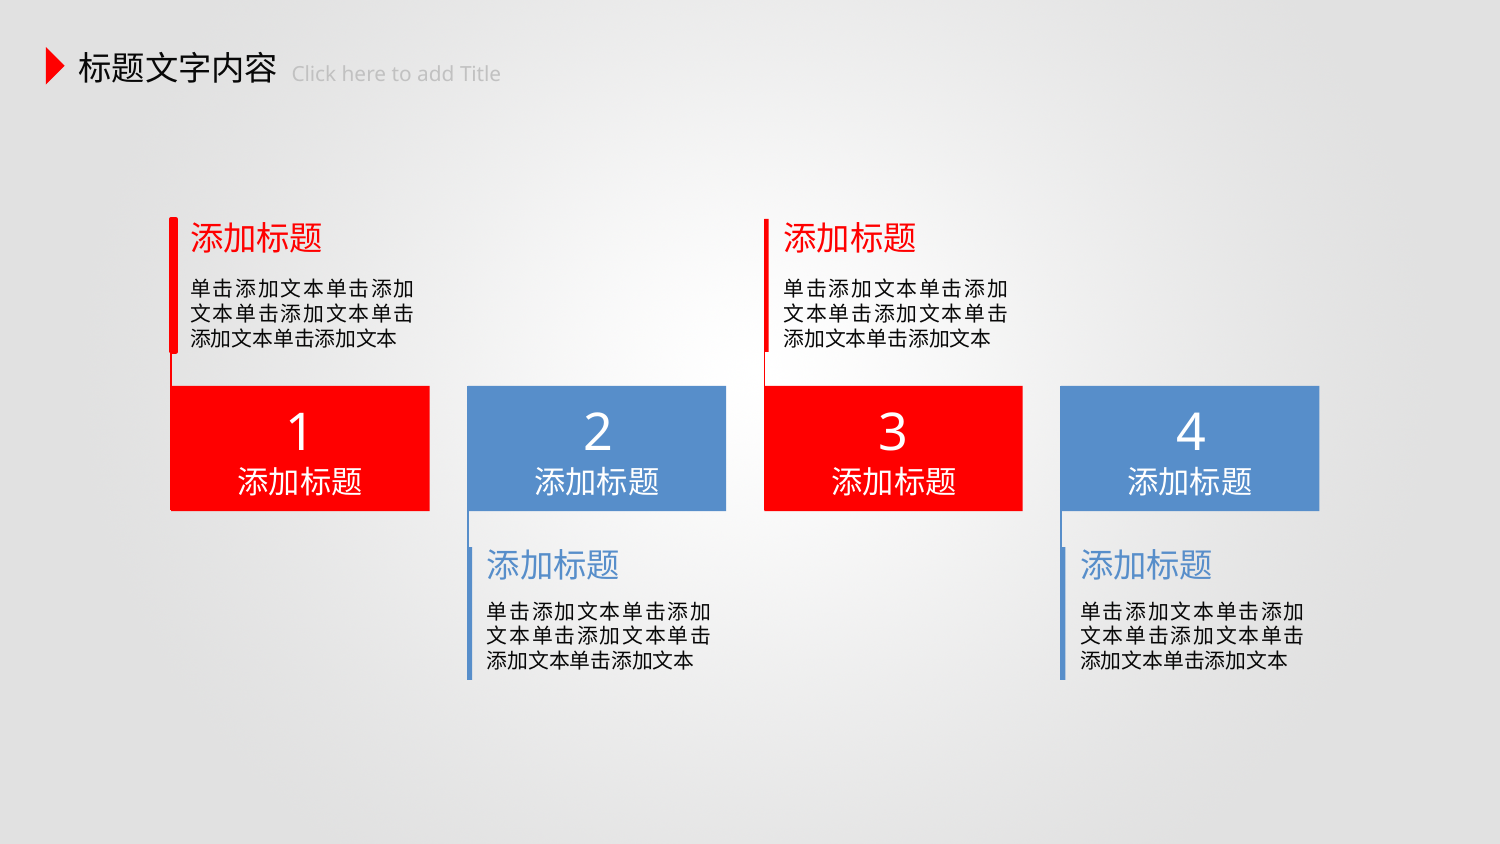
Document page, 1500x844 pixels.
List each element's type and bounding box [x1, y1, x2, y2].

text_box [768, 214, 1023, 360]
text_box [170, 361, 176, 385]
text_box [467, 520, 473, 543]
text_box [170, 385, 430, 512]
text_box [1060, 520, 1066, 545]
text_box [1060, 385, 1320, 512]
text_box [175, 214, 430, 360]
text_box [764, 363, 769, 385]
text_box [471, 540, 727, 682]
text_box [764, 385, 1023, 512]
text_box [1065, 540, 1320, 682]
text_box [467, 385, 727, 512]
text_box [45, 39, 523, 96]
picture [0, 0, 1500, 844]
